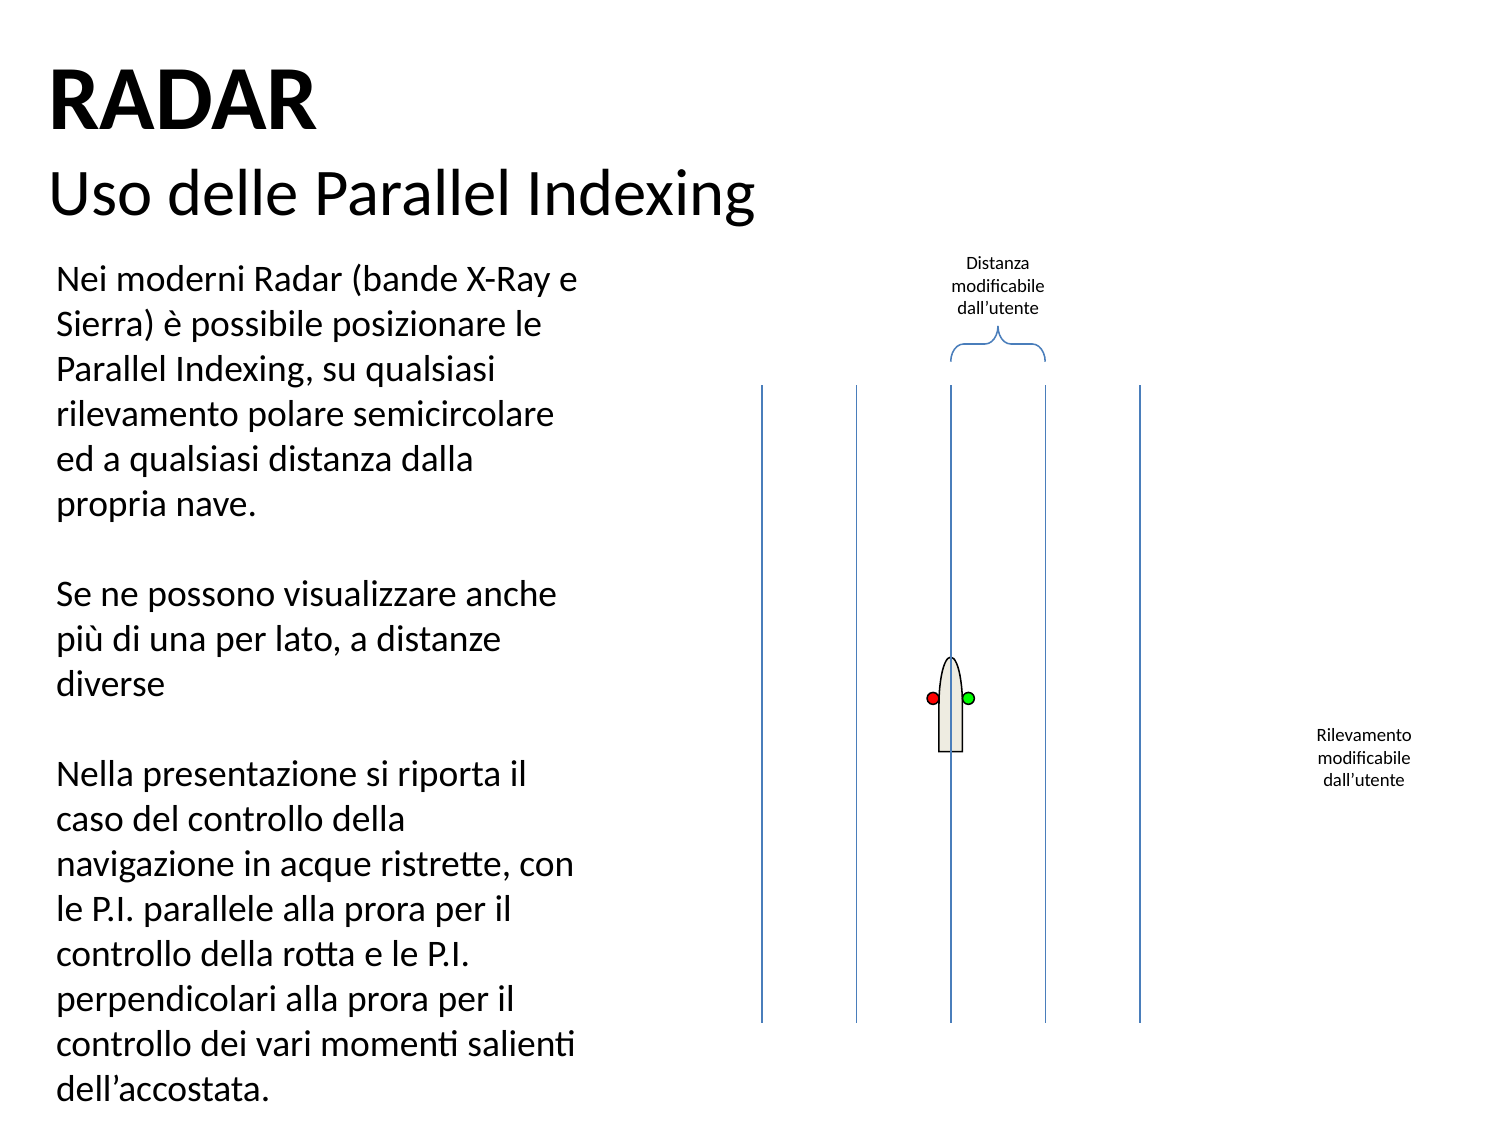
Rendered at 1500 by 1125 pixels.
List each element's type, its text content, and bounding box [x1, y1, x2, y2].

text_box Nei moderni Radar (bande X-Ray e Sierra) è possibile posizionare le Parallel Indexing, su qualsiasi rilevamento polare semicircolare ed a qualsiasi distanza dalla propria nave. Se ne possono visualizzare anche più di una per lato, a distanze diverse Nella presentazione si riporta il caso del controllo della navigazione in acque ristrette, con le P.I. parallele alla prora per il controllo della rotta e le P.I. perpendicolari alla prora per il controllo dei vari momenti salienti dell’accostata. [41, 246, 609, 1117]
text_box RADAR Uso delle Parallel Indexing [33, 30, 772, 236]
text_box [761, 385, 1141, 1024]
text_box [949, 326, 1046, 362]
text_box Rilevamento modificabile dall’utente [1293, 715, 1435, 798]
text_box Distanza modificabile dall’utente [927, 243, 1069, 326]
